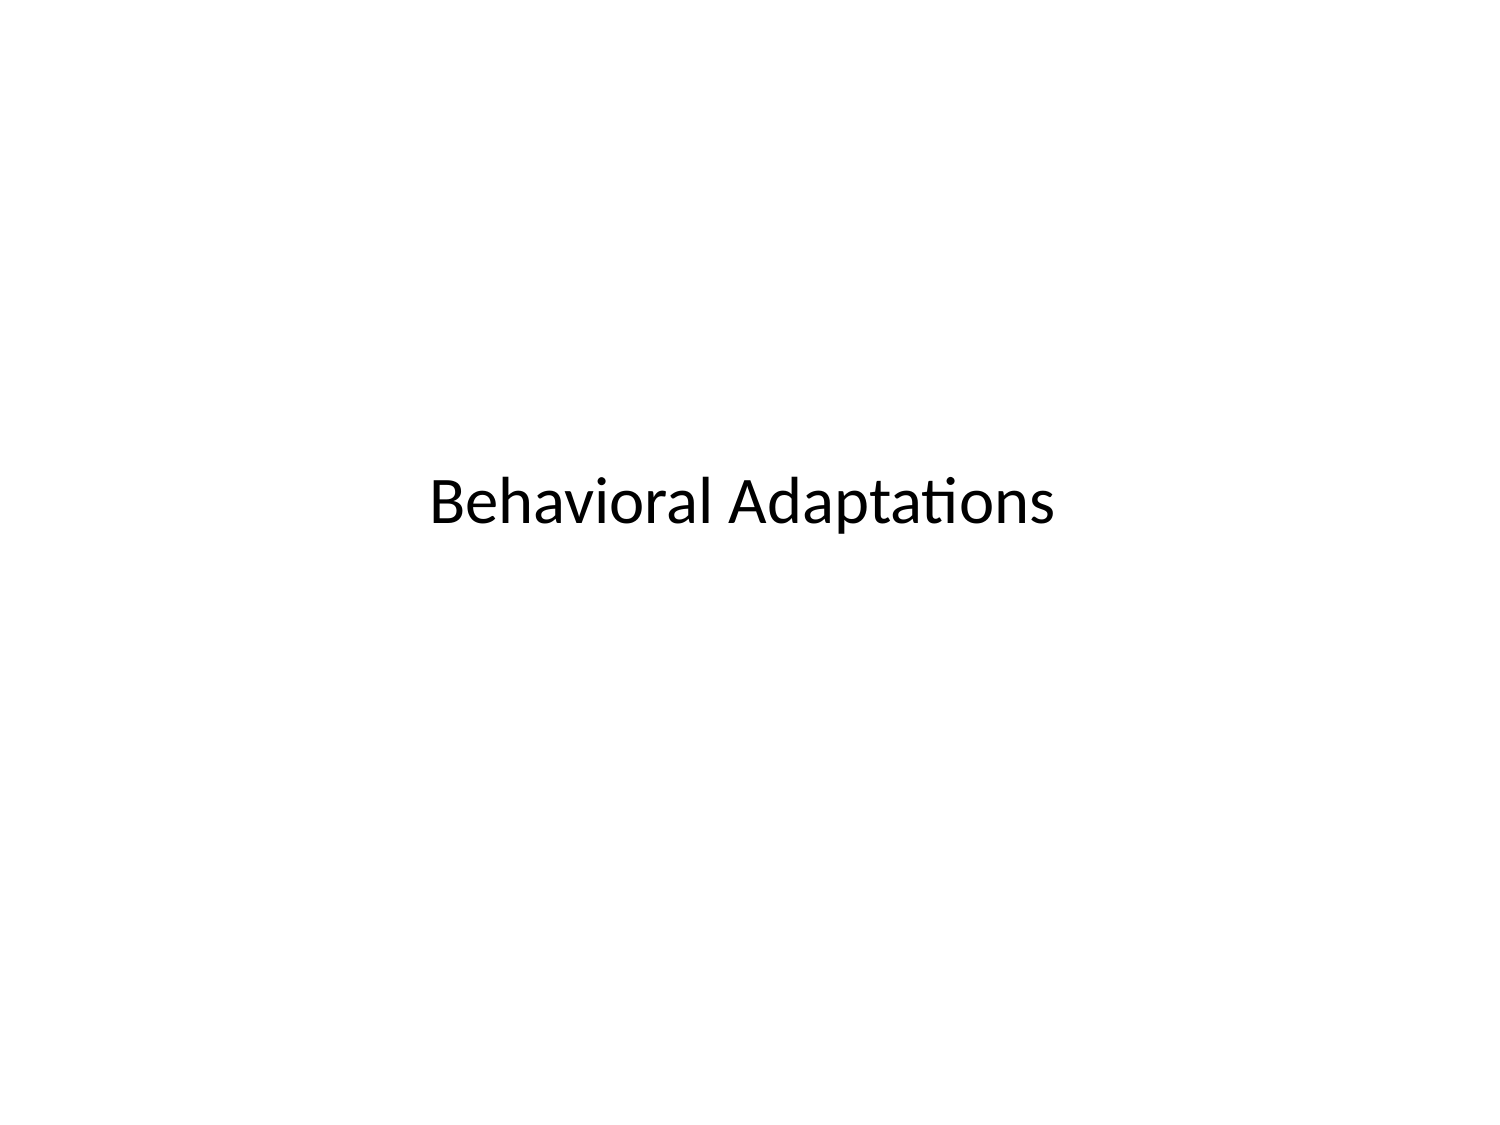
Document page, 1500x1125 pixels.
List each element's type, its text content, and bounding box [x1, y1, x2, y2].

list Behavioral Adaptations [75, 262, 1425, 1005]
